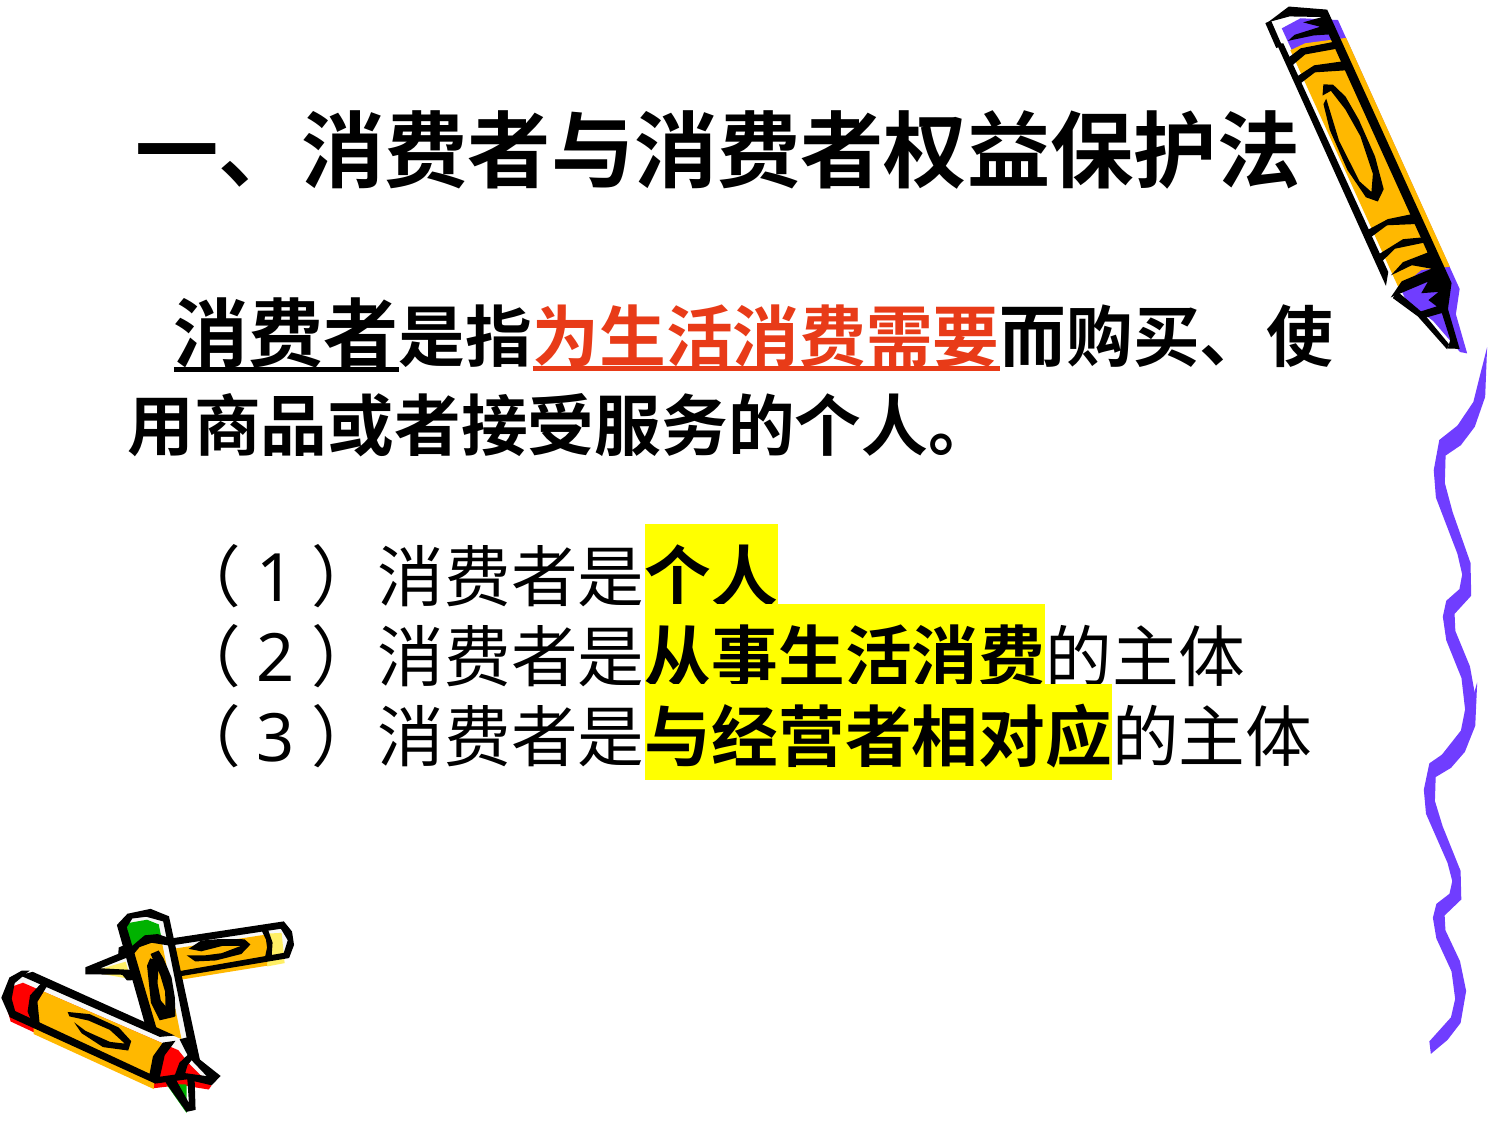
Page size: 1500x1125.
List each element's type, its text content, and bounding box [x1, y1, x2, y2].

title 一、消费者与消费者权益保护法 [88, 30, 1348, 206]
list 消费者是指为生活消费需要而购买、使用商品或者接受服务的个人。 [112, 281, 1376, 478]
text_box （1）消费者是个人 （2）消费者是从事生活消费的主体 （3）消费者是与经营者相对应的主体 [159, 527, 1372, 782]
